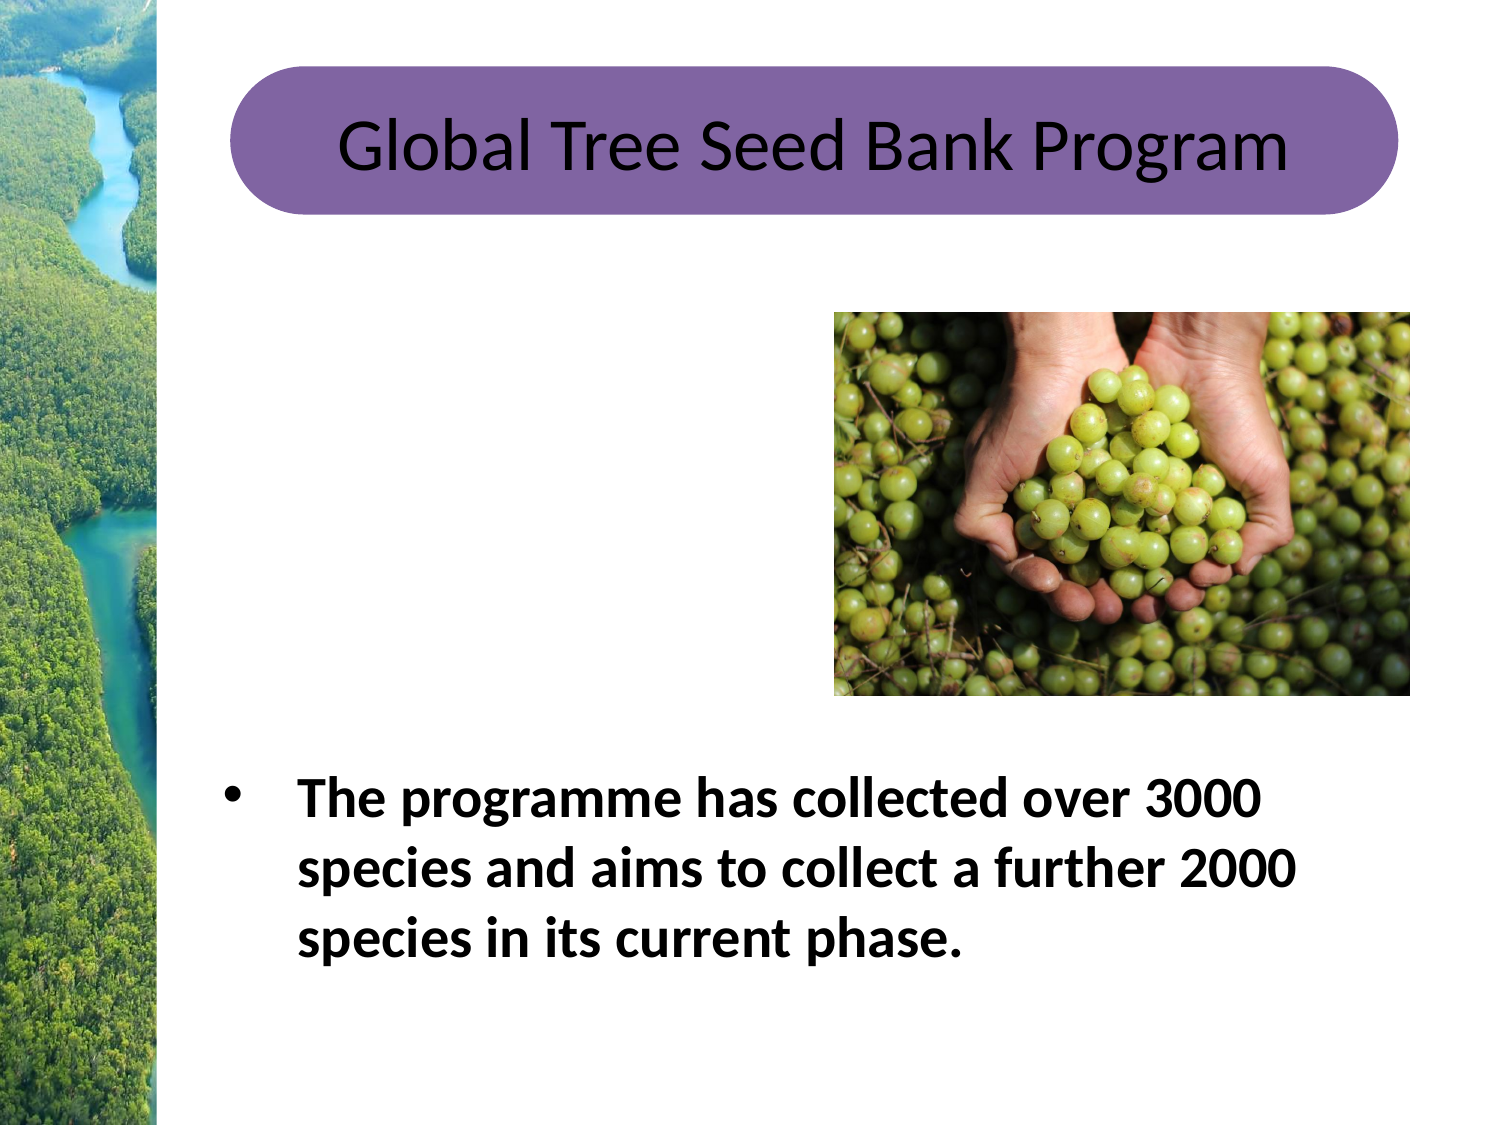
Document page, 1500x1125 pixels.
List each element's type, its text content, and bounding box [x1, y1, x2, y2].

picture [833, 311, 1410, 697]
text_box Global Tree Seed Bank Program [230, 66, 1399, 215]
text_box The programme has collected over 3000 species and aims to collect a further 2000 species in its current phase. [207, 751, 1461, 977]
picture [0, 0, 157, 1125]
